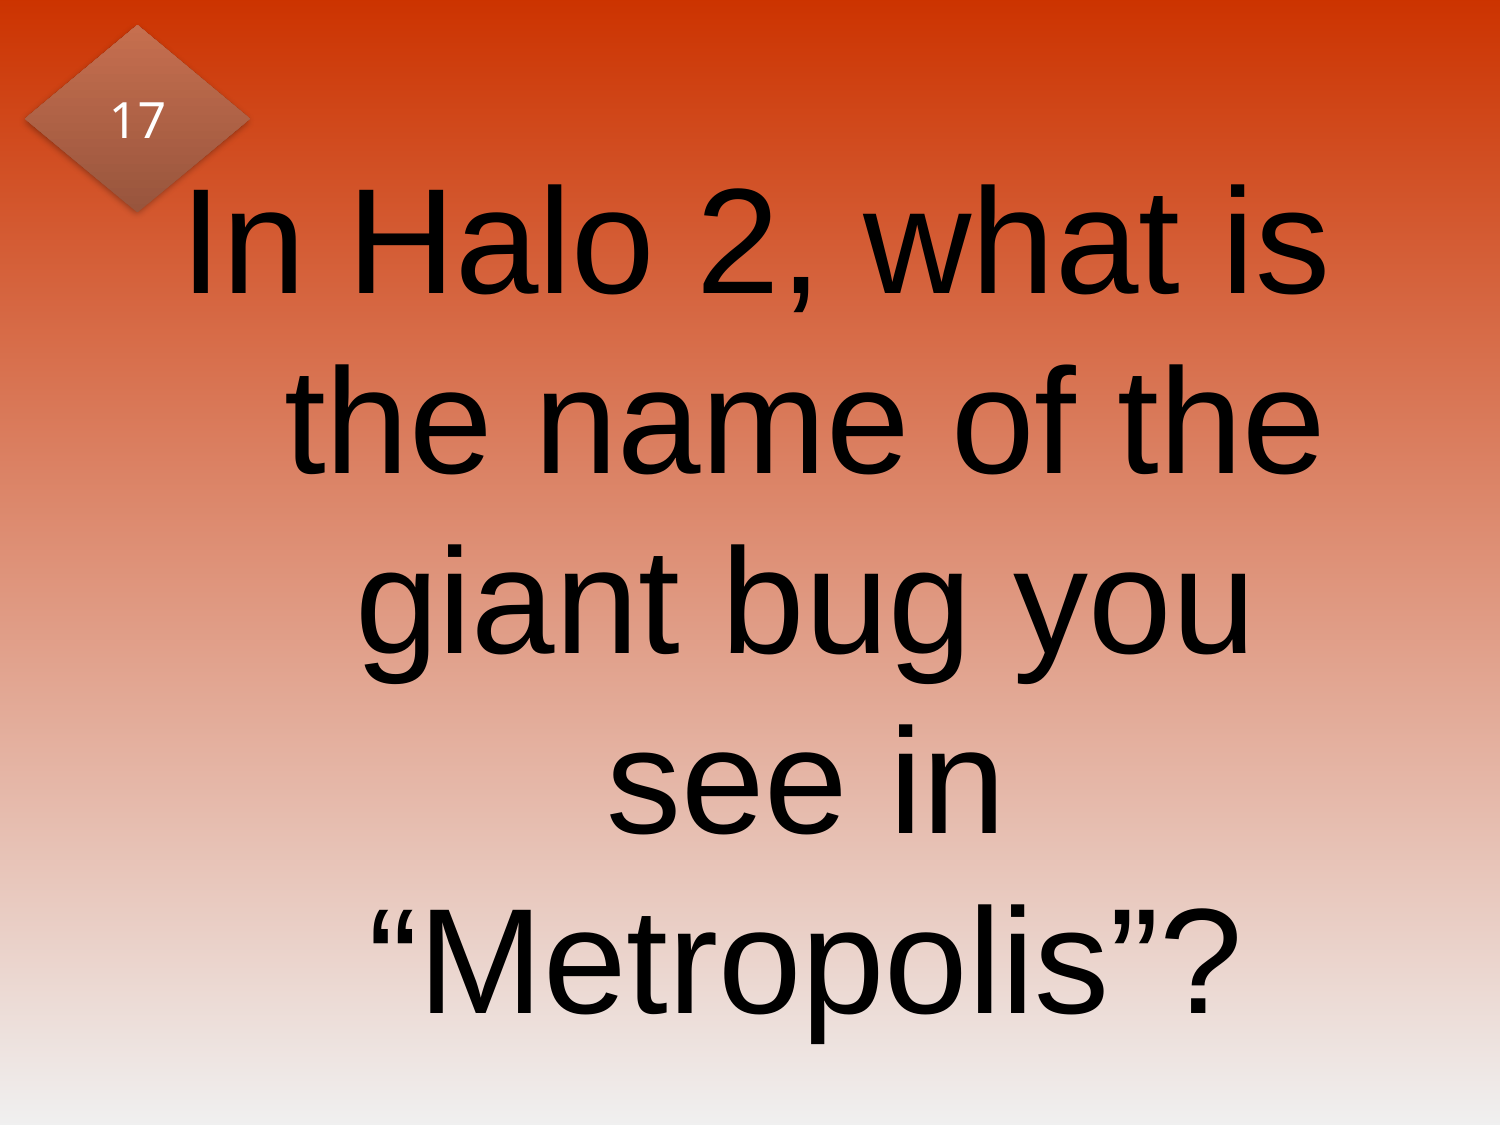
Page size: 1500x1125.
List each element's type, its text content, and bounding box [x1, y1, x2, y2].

title In Halo 2, what is the name of the giant bug you see in “Metropolis”? [112, 224, 1401, 963]
text_box 17 [24, 24, 250, 213]
